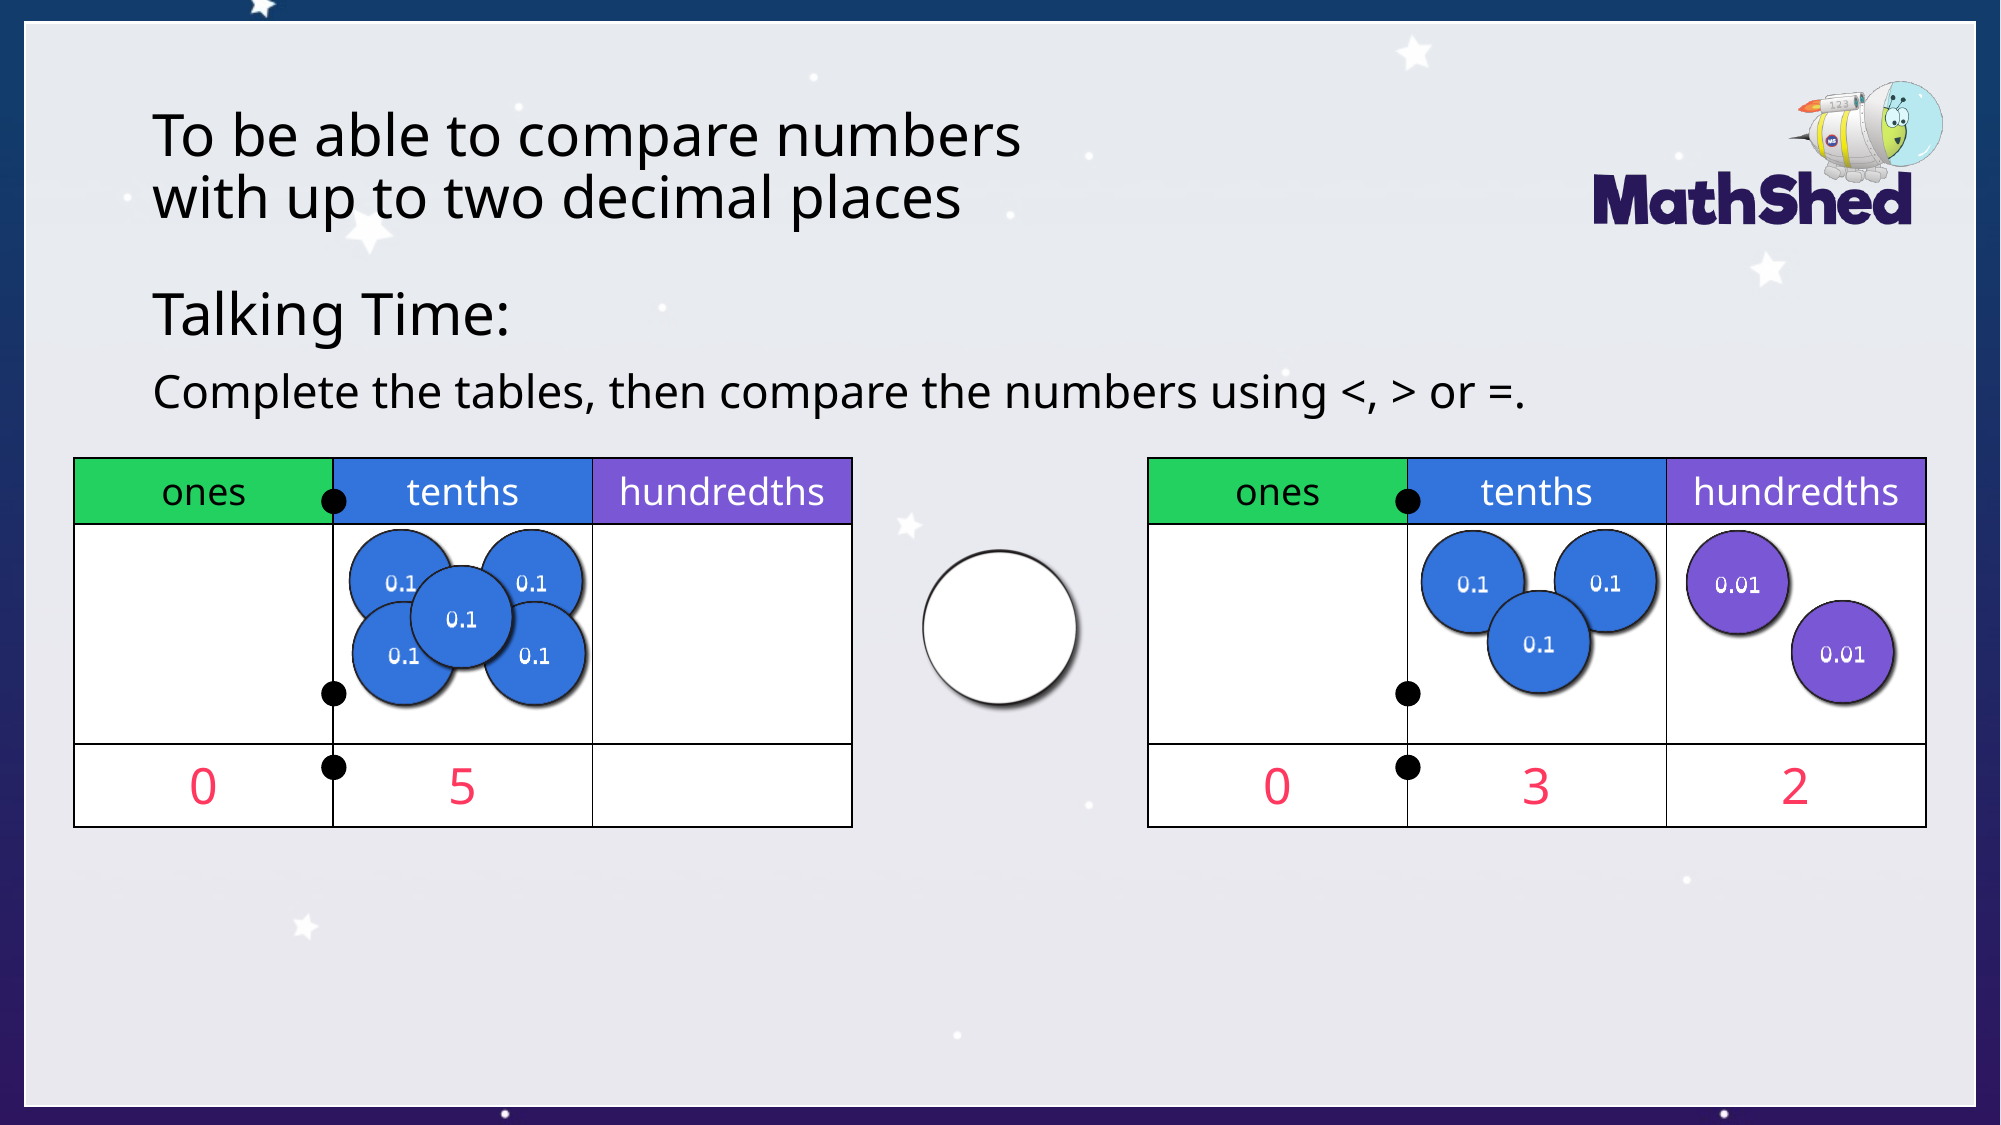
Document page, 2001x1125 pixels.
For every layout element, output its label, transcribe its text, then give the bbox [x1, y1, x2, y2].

table_cell [1149, 525, 1407, 743]
text_box [1395, 754, 1421, 781]
table_cell [75, 525, 332, 743]
table_header tenths [1408, 459, 1666, 523]
table_header ones [75, 459, 332, 523]
text_box [321, 488, 347, 515]
text_box [321, 681, 347, 707]
table_header hundredths [1667, 459, 1925, 523]
table_header tenths [334, 459, 592, 523]
table_cell 0 [75, 745, 332, 826]
title To be able to compare numbers with up to two decimal places [137, 59, 1578, 277]
table_cell 2 [1667, 745, 1925, 826]
table_header ones [1149, 459, 1407, 523]
list Talking Time: Complete the tables, then compare the numbers using <, > or =. [137, 277, 1863, 992]
picture [0, 0, 2001, 1125]
text_box [1395, 488, 1421, 515]
table_cell [334, 525, 592, 743]
text_box [321, 754, 347, 781]
table_header hundredths [593, 459, 851, 523]
text_box [1395, 681, 1421, 707]
table_cell [1408, 525, 1666, 743]
table_cell 0 [1149, 745, 1407, 826]
table_cell 3 [1408, 745, 1666, 826]
table_cell [593, 745, 851, 826]
table_cell [593, 525, 851, 743]
table_cell 5 [334, 745, 592, 826]
table_cell [1667, 525, 1925, 743]
